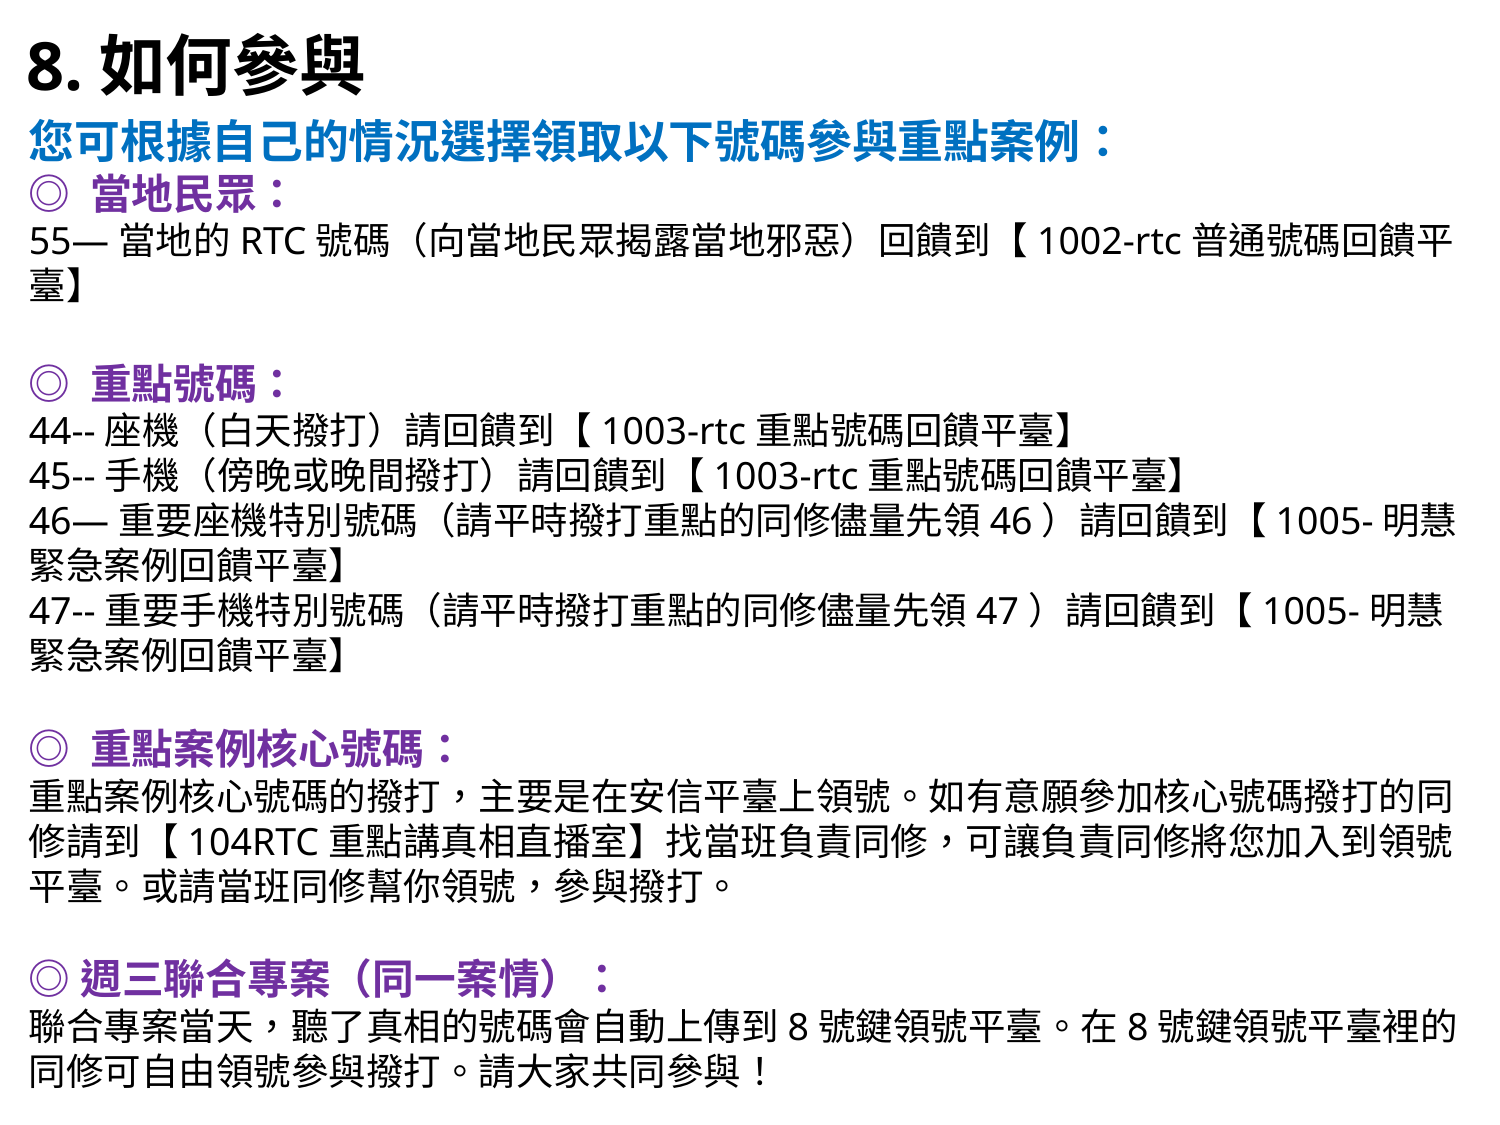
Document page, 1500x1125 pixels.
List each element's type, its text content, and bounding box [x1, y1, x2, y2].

text_box 8.如何參與 [11, 15, 381, 111]
text_box 您可根據自己的情況選擇領取以下號碼參與重點案例： ◎ 當地民眾： 55—當地的RTC號碼（向當地民眾揭露當地邪惡）回饋到【1002-rtc普通號碼回饋平臺】 ◎ 重點號碼： 44--座機（白天撥打）請回饋到【1003-rtc重點號碼回饋平臺】 45--手機（傍晚或晚間撥打）請回饋到【1003-rtc重點號碼回饋平臺】 46—重要座機特別號碼（請平時撥打重點的同修儘量先領46）請回饋到【1005-明慧緊急案例回饋平臺】 47--重要手機特別號碼（請平時撥打重點的同修儘量先領47）請回饋到【1005-明慧緊急案例回饋平臺】 ◎ 重點案例核心號碼： 重點案例核心號碼的撥打，主要是在安信平臺上領號。如有意願參加核心號碼撥打的同修請到【104RTC重點講真相直播室】找當班負責同修，可讓負責同修將您加入到領號平臺。或請當班同修幫你領號，參與撥打。 ◎週三聯合專案（同一案情）： 聯合專案當天，聽了真相的號碼會自動上傳到8號鍵領號平臺。在8號鍵領號平臺裡的同修可自由領號參與撥打。請大家共同參與！ [13, 105, 1485, 1100]
